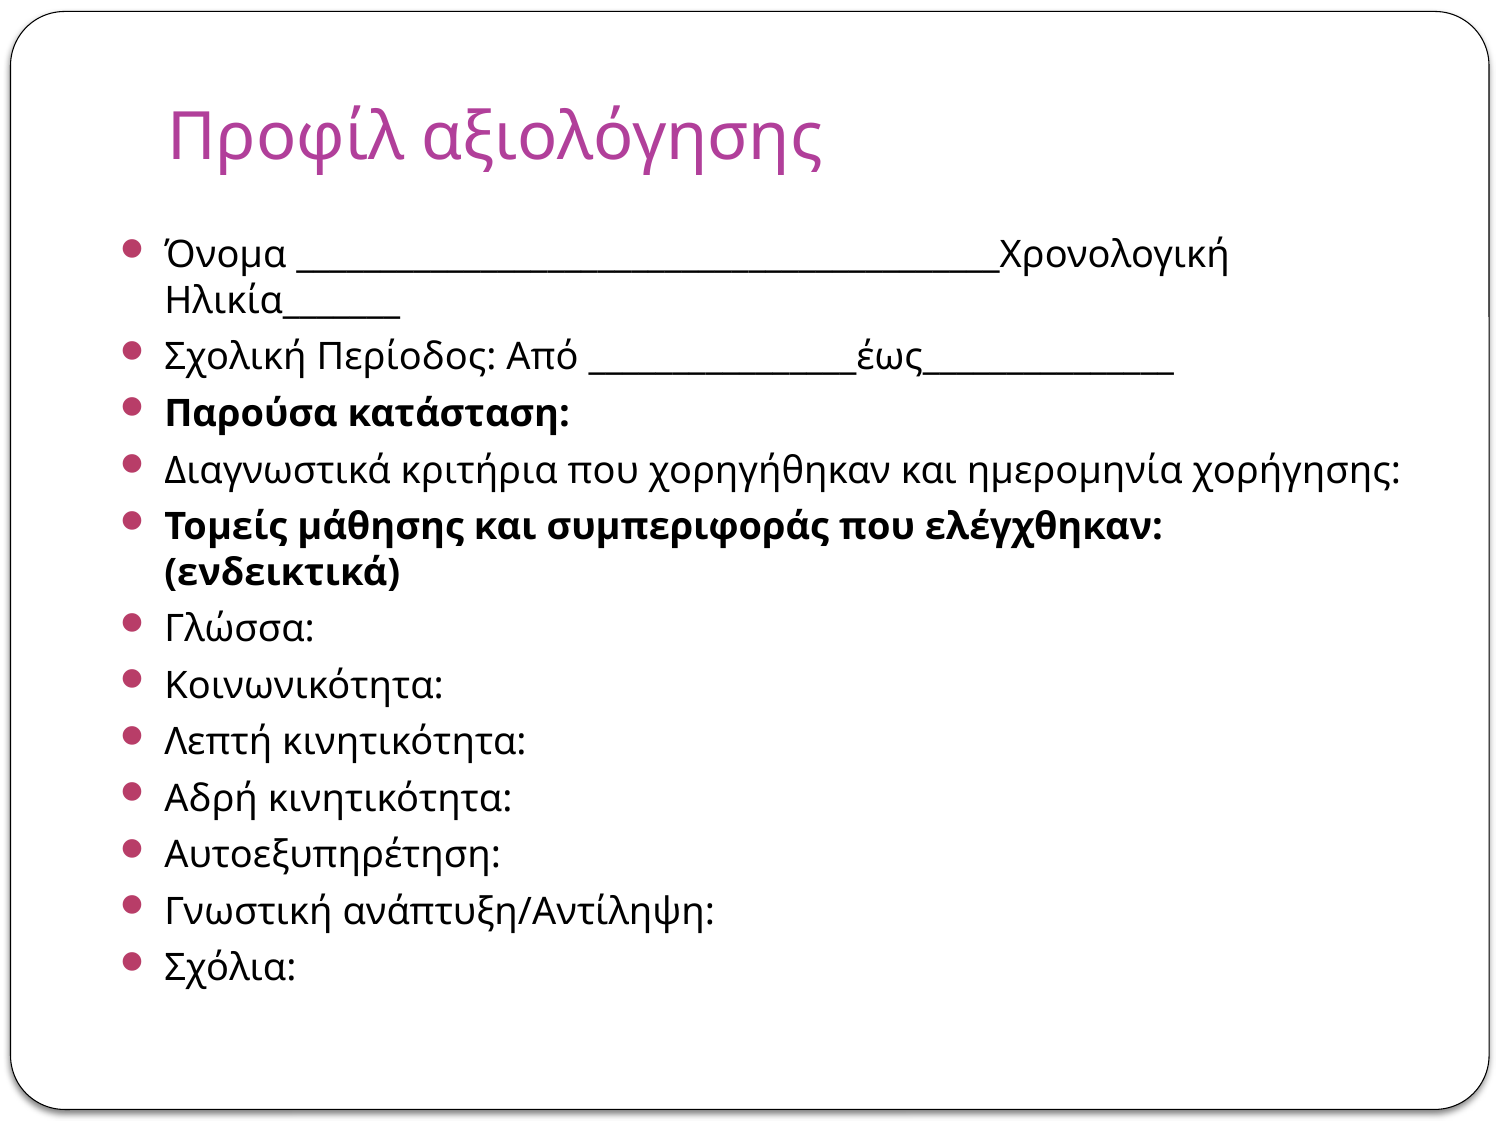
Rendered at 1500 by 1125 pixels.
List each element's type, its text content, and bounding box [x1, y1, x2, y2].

list Όνομα __________________________________________Χρονολογική Ηλικία_______ Σχολική Περίοδος: Από ________________έως_______________ Παρούσα κατάσταση: Διαγνωστικά κριτήρια που χορηγήθηκαν και ημερομηνία χορήγησης: Τομείς μάθησης και συμπεριφοράς που ελέγχθηκαν: (ενδεικτικά) Γλώσσα: Κοινωνικότητα: Λεπτή κινητικότητα: Αδρή κινητικότητα: Αυτοεξυπηρέτηση: Γνωστική ανάπτυξη/Αντίληψη: Σχόλια: [105, 222, 1425, 1032]
title Προφίλ αξιολόγησης [152, 0, 1428, 188]
